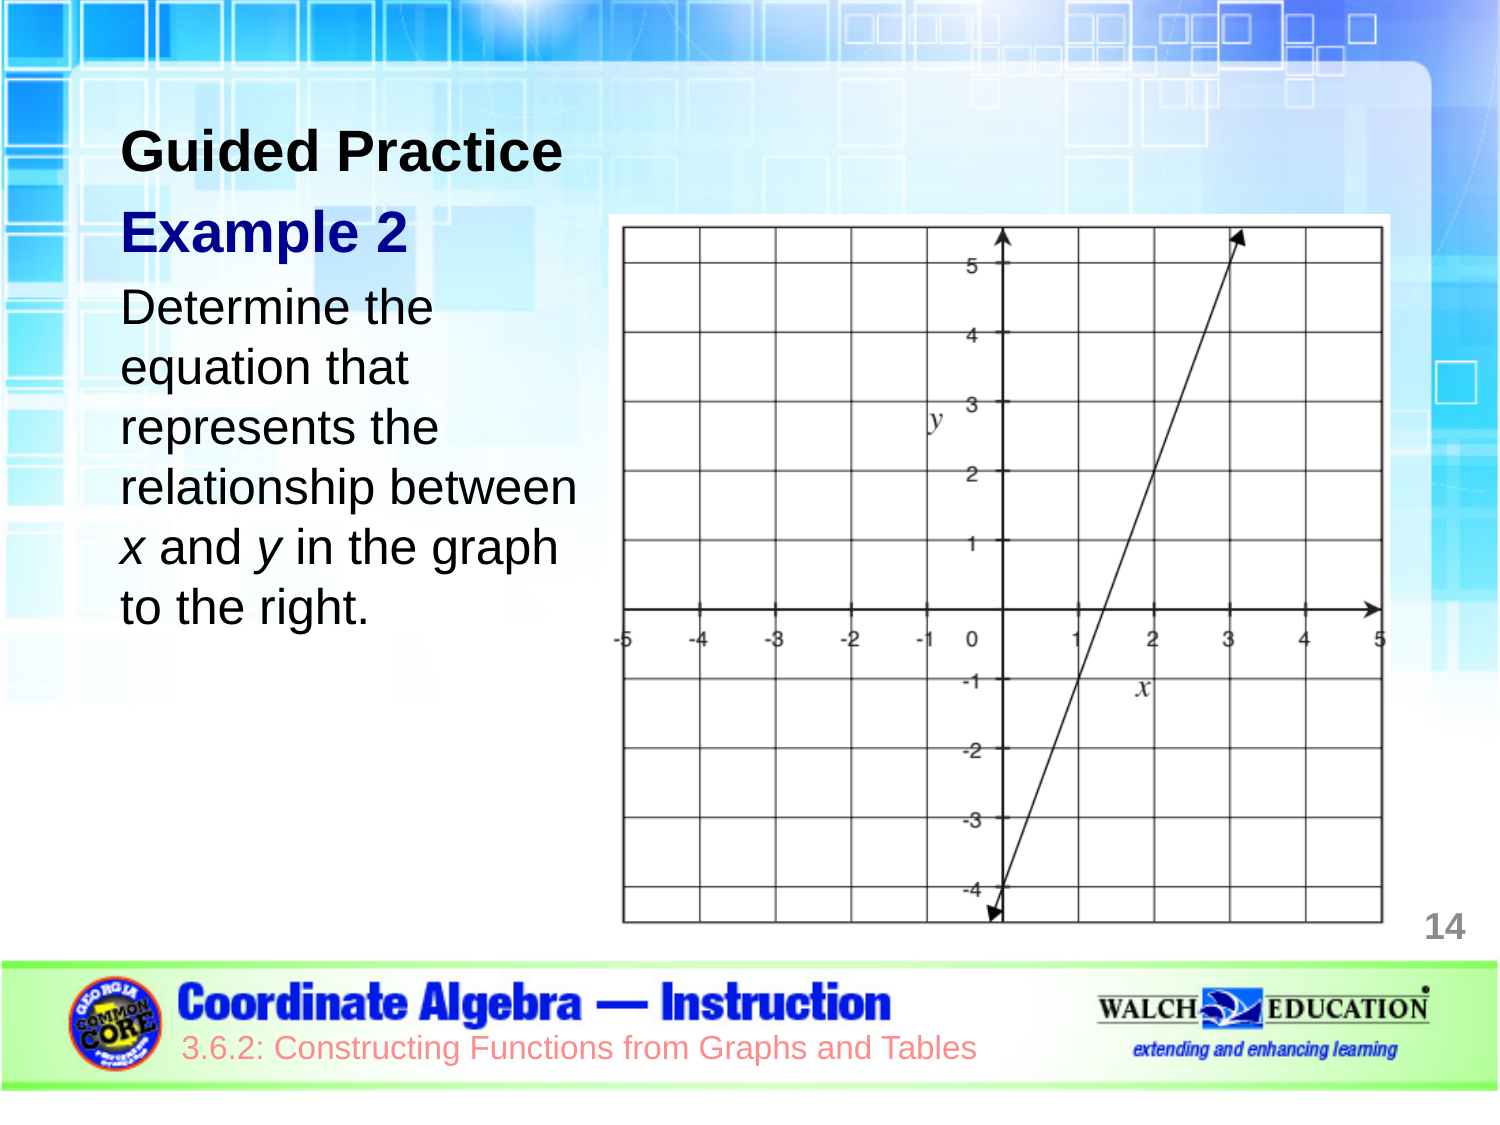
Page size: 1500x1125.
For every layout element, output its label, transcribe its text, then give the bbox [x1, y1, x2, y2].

picture [1, 0, 1500, 1091]
footer 3.6.2: Constructing Functions from Graphs and Tables [166, 1024, 1080, 1069]
subtitle Guided Practice Example 2 Determine the equation that represents the relationship between x and y in the graph to the right. [105, 105, 1391, 925]
slide_number 14 [1393, 901, 1481, 949]
